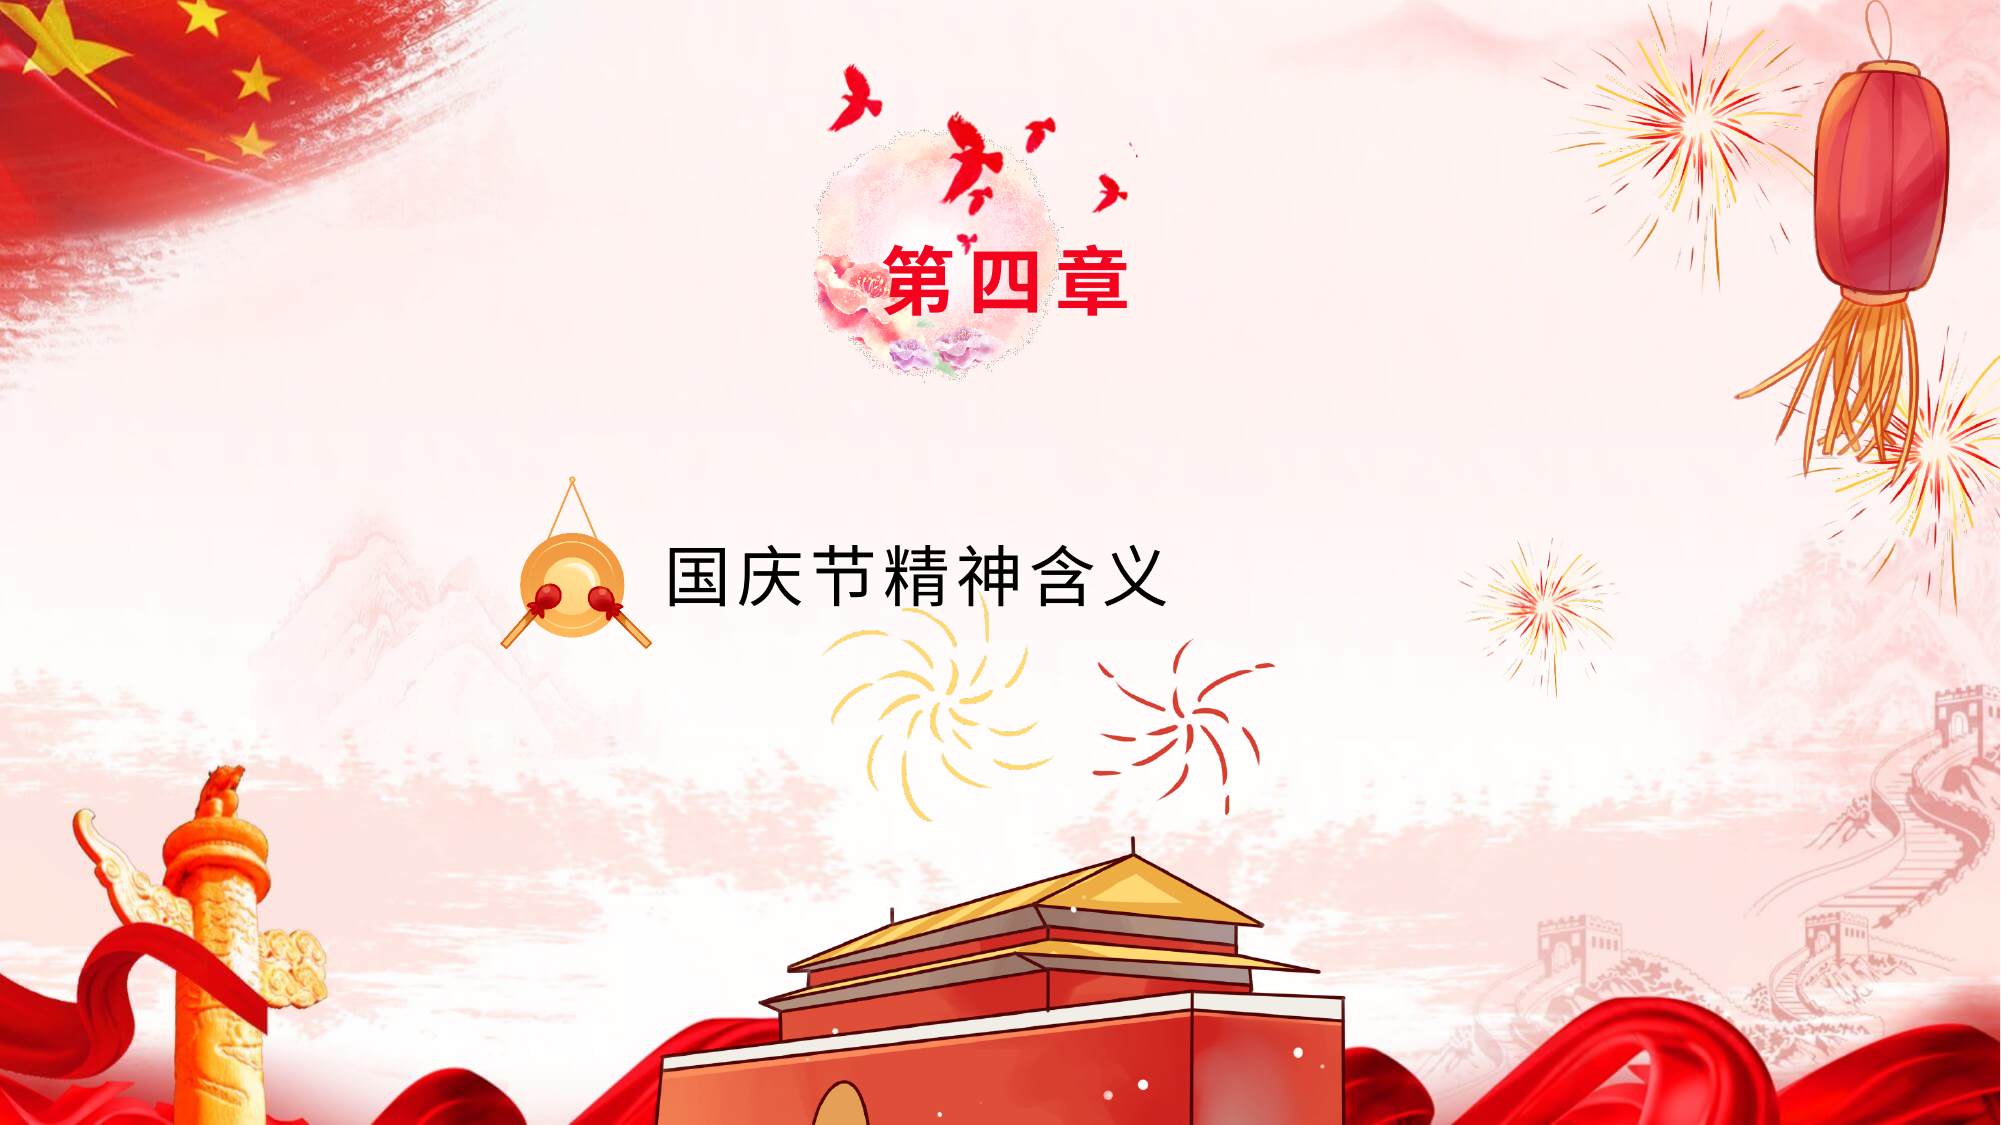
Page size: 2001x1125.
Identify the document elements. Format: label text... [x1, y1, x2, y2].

text_box 国庆节精神含义 [656, 481, 1438, 669]
text_box 第四章 [1069, 227, 1146, 332]
picture [0, 0, 2001, 1125]
